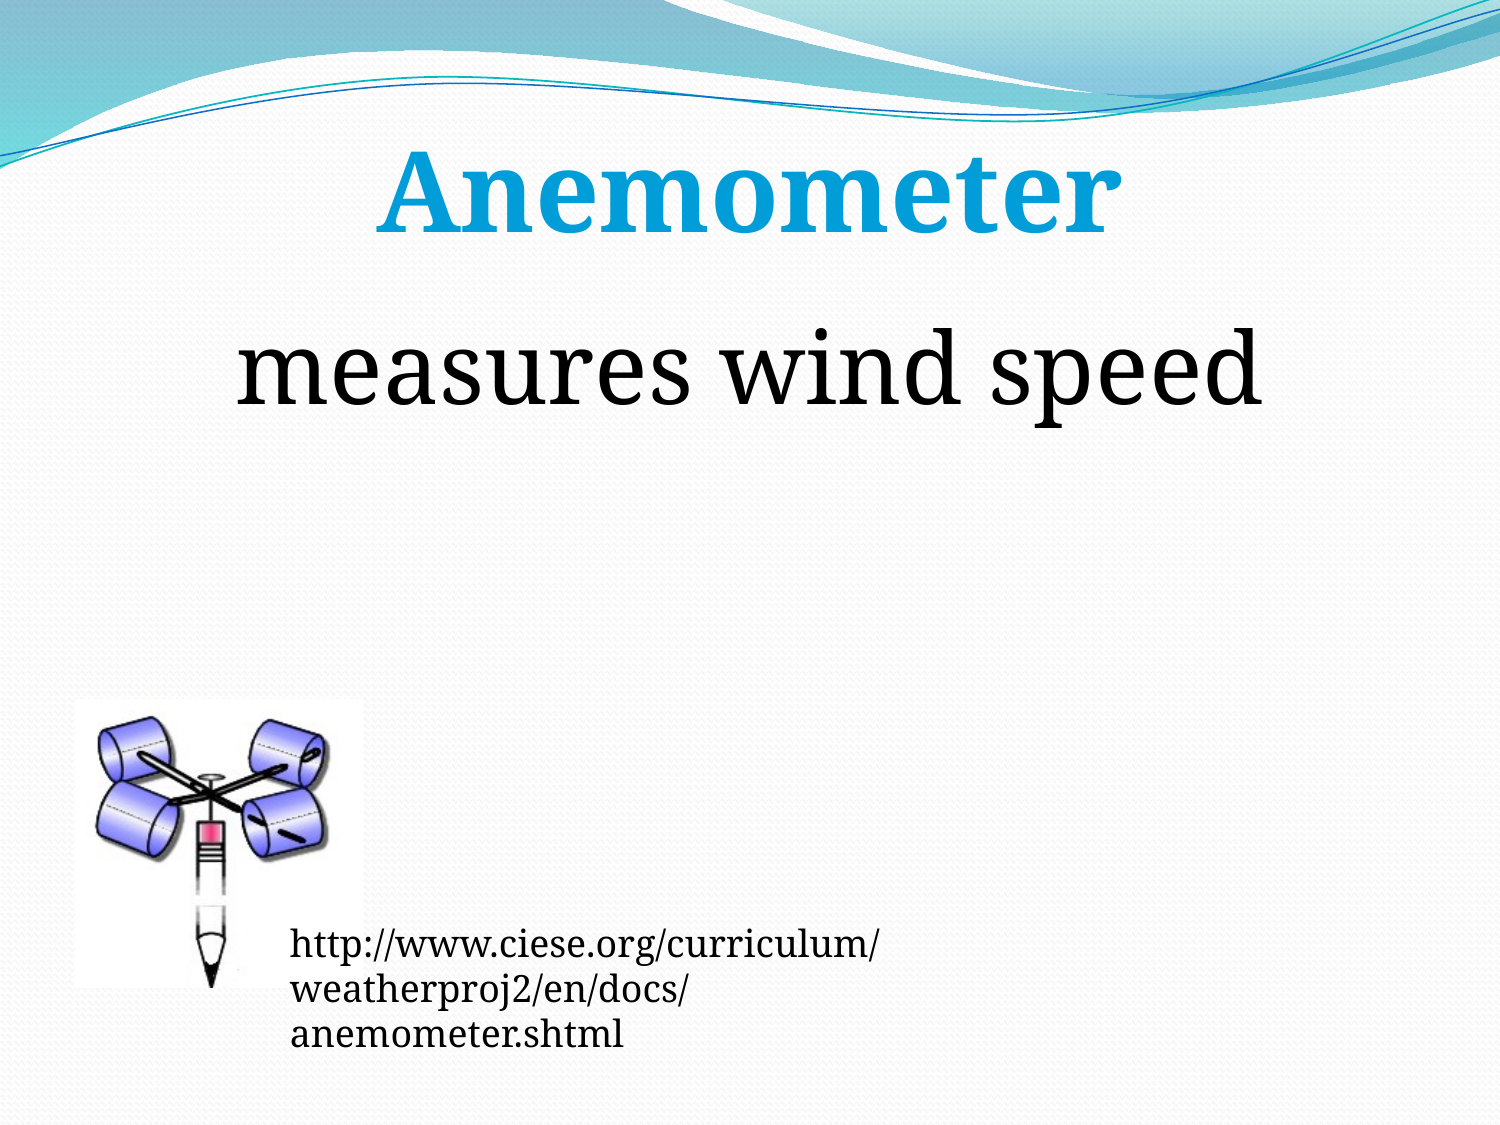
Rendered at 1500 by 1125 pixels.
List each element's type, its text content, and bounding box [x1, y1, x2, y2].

picture [74, 699, 363, 988]
text_box http://www.ciese.org/curriculum/weatherproj2/en/docs/anemometer.shtml [274, 912, 1025, 1063]
list Anemometer measures wind speed [75, 112, 1425, 1005]
